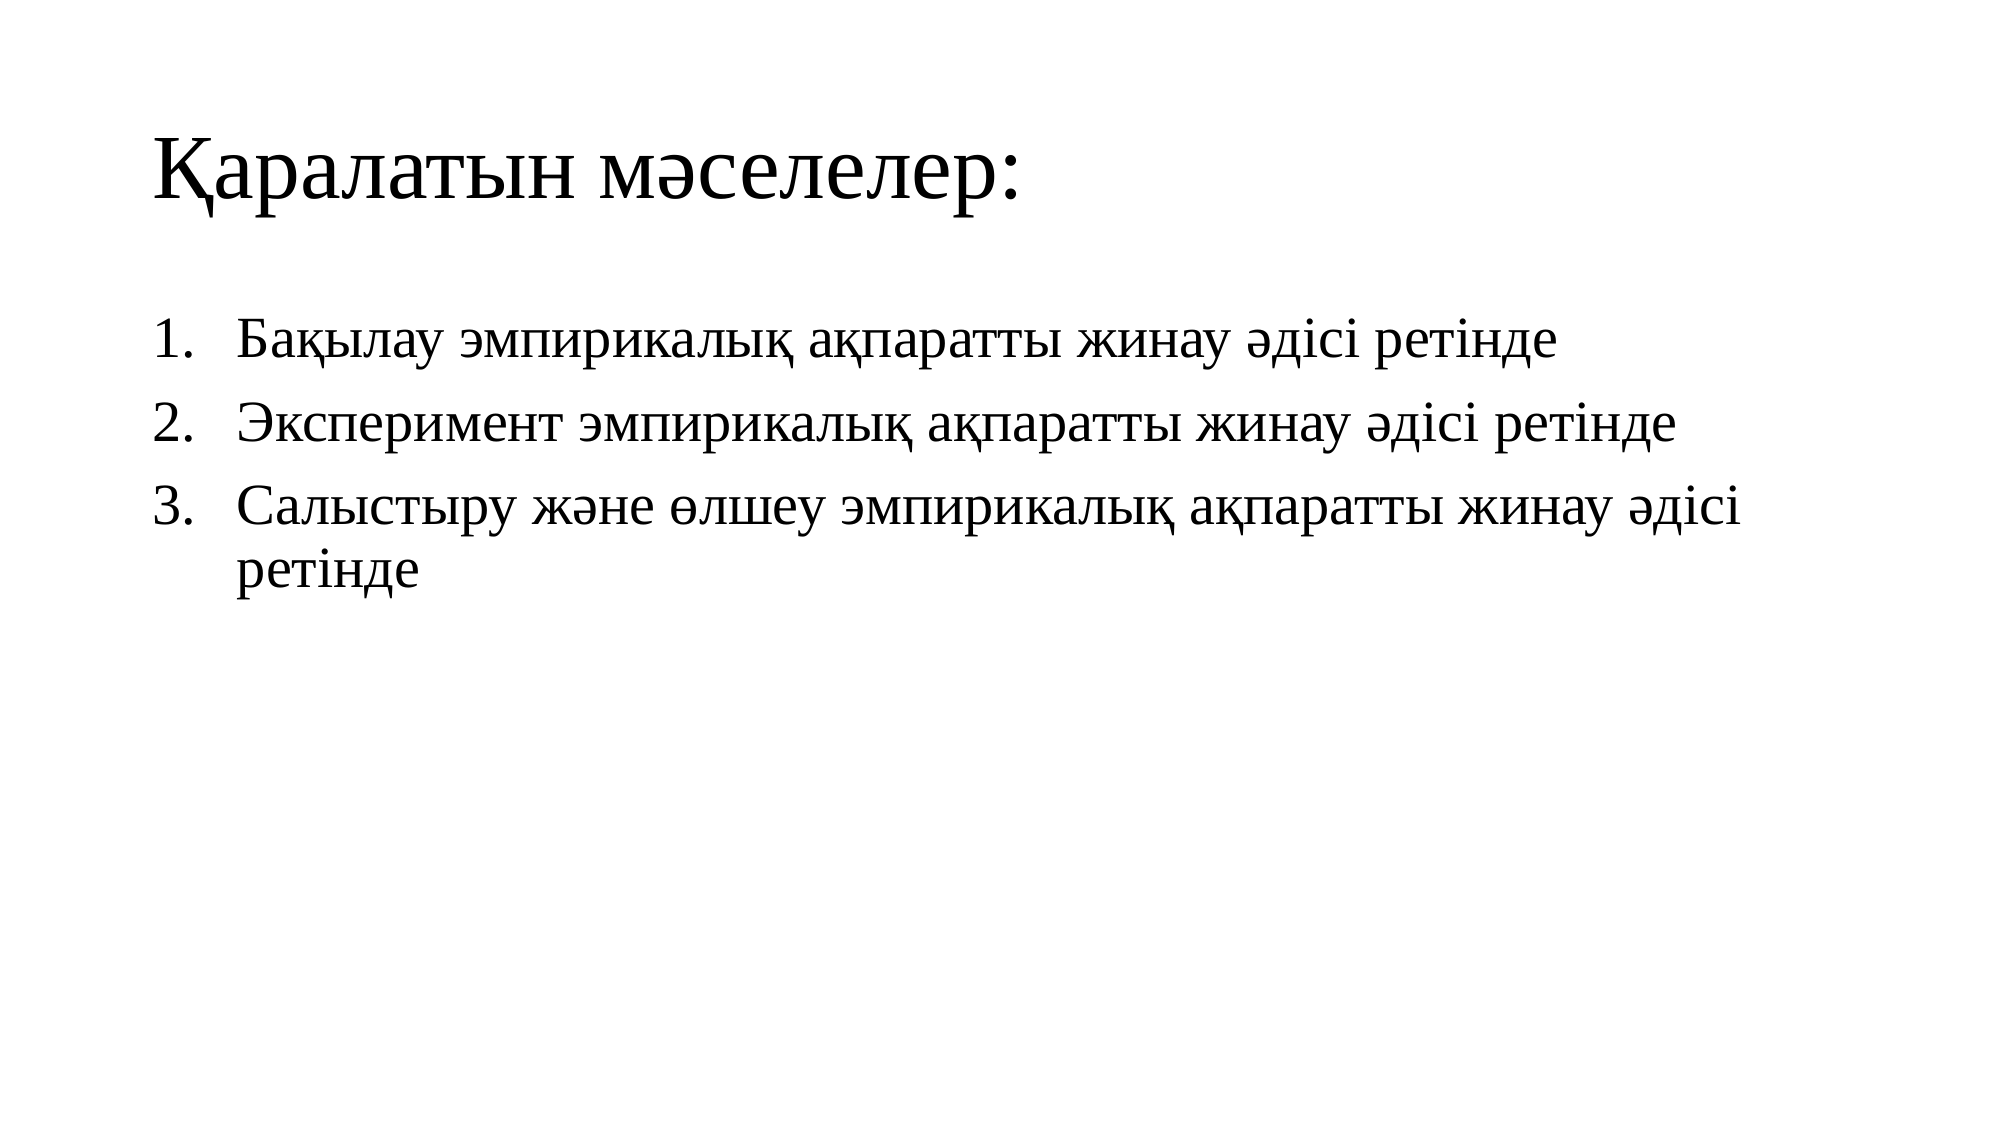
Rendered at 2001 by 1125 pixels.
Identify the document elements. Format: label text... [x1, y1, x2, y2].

list Бақылау эмпирикалық ақпаратты жинау әдісі ретінде Эксперимент эмпирикалық ақпаратты жинау әдісі ретінде Салыстыру және өлшеу эмпирикалық ақпаратты жинау әдісі ретінде [137, 299, 1863, 1014]
title Қаралатын мәселелер: [137, 59, 1863, 278]
